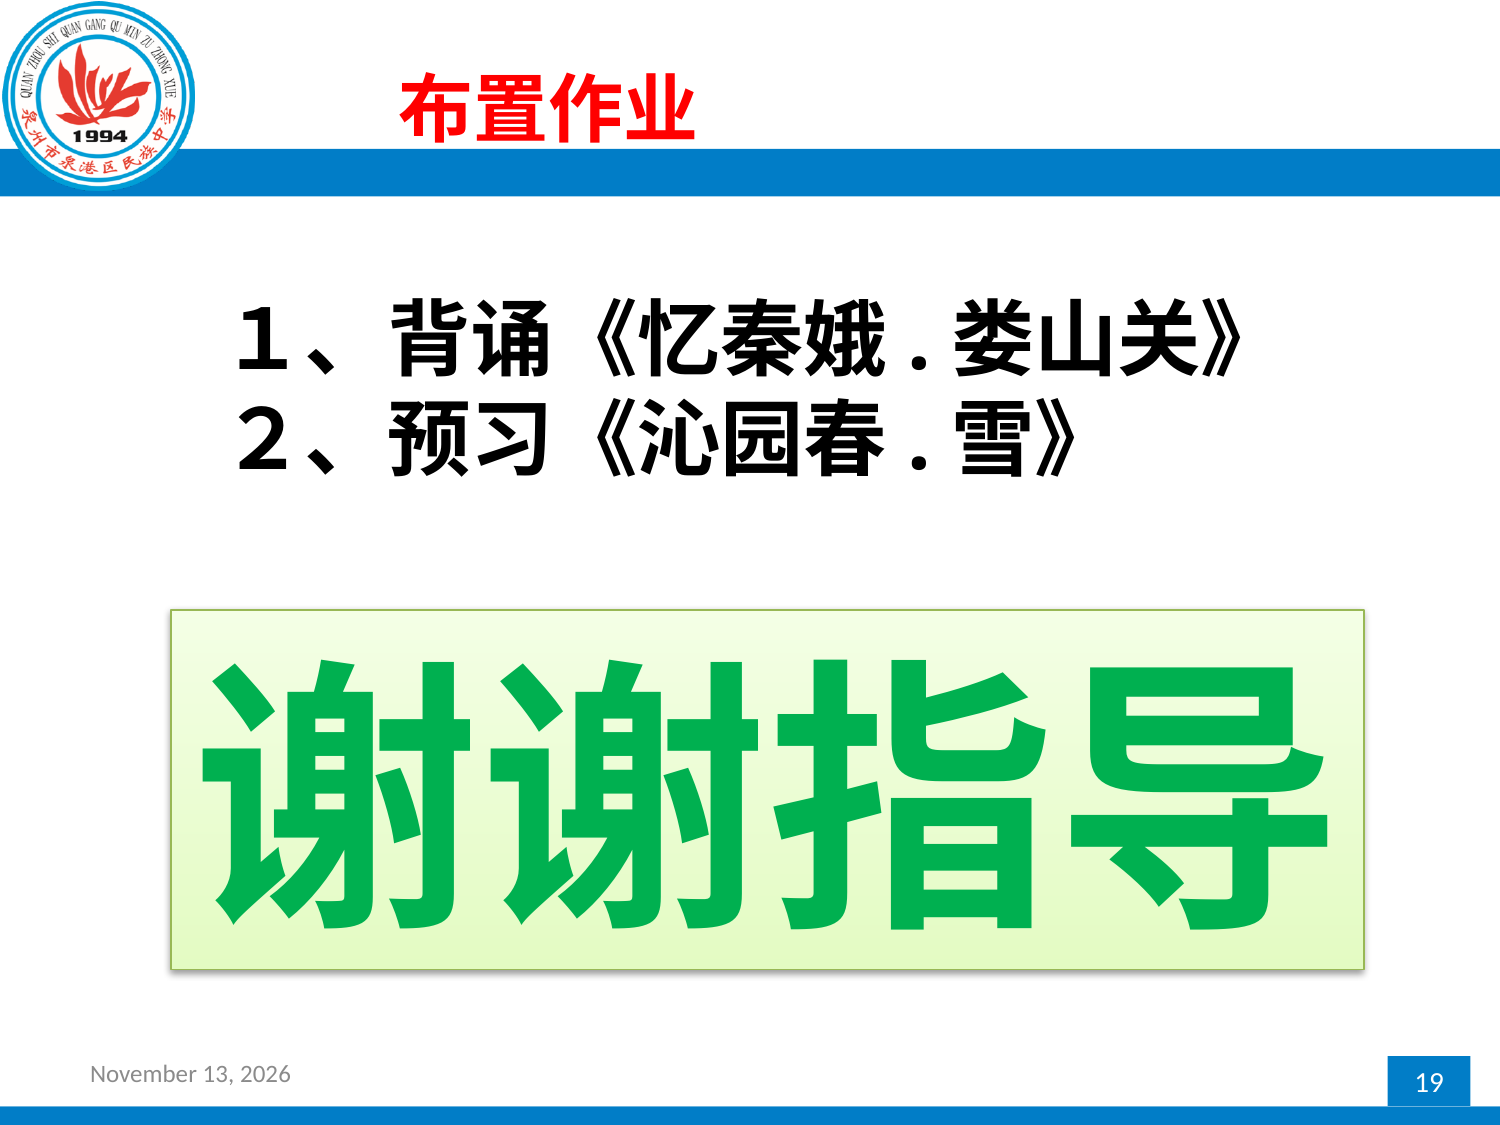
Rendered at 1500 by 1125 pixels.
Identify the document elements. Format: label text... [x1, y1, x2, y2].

text_box 布置作业 [383, 54, 939, 160]
picture [2, 1, 88, 86]
picture [2, 107, 78, 191]
picture [120, 114, 195, 191]
text_box １、背诵《忆秦娥.娄山关》 ２、预习《沁园春.雪》 [206, 278, 1353, 494]
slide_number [75, 1042, 425, 1103]
picture [9, 6, 189, 186]
text_box 谢谢指导 [170, 609, 1365, 970]
picture [110, 1, 195, 79]
